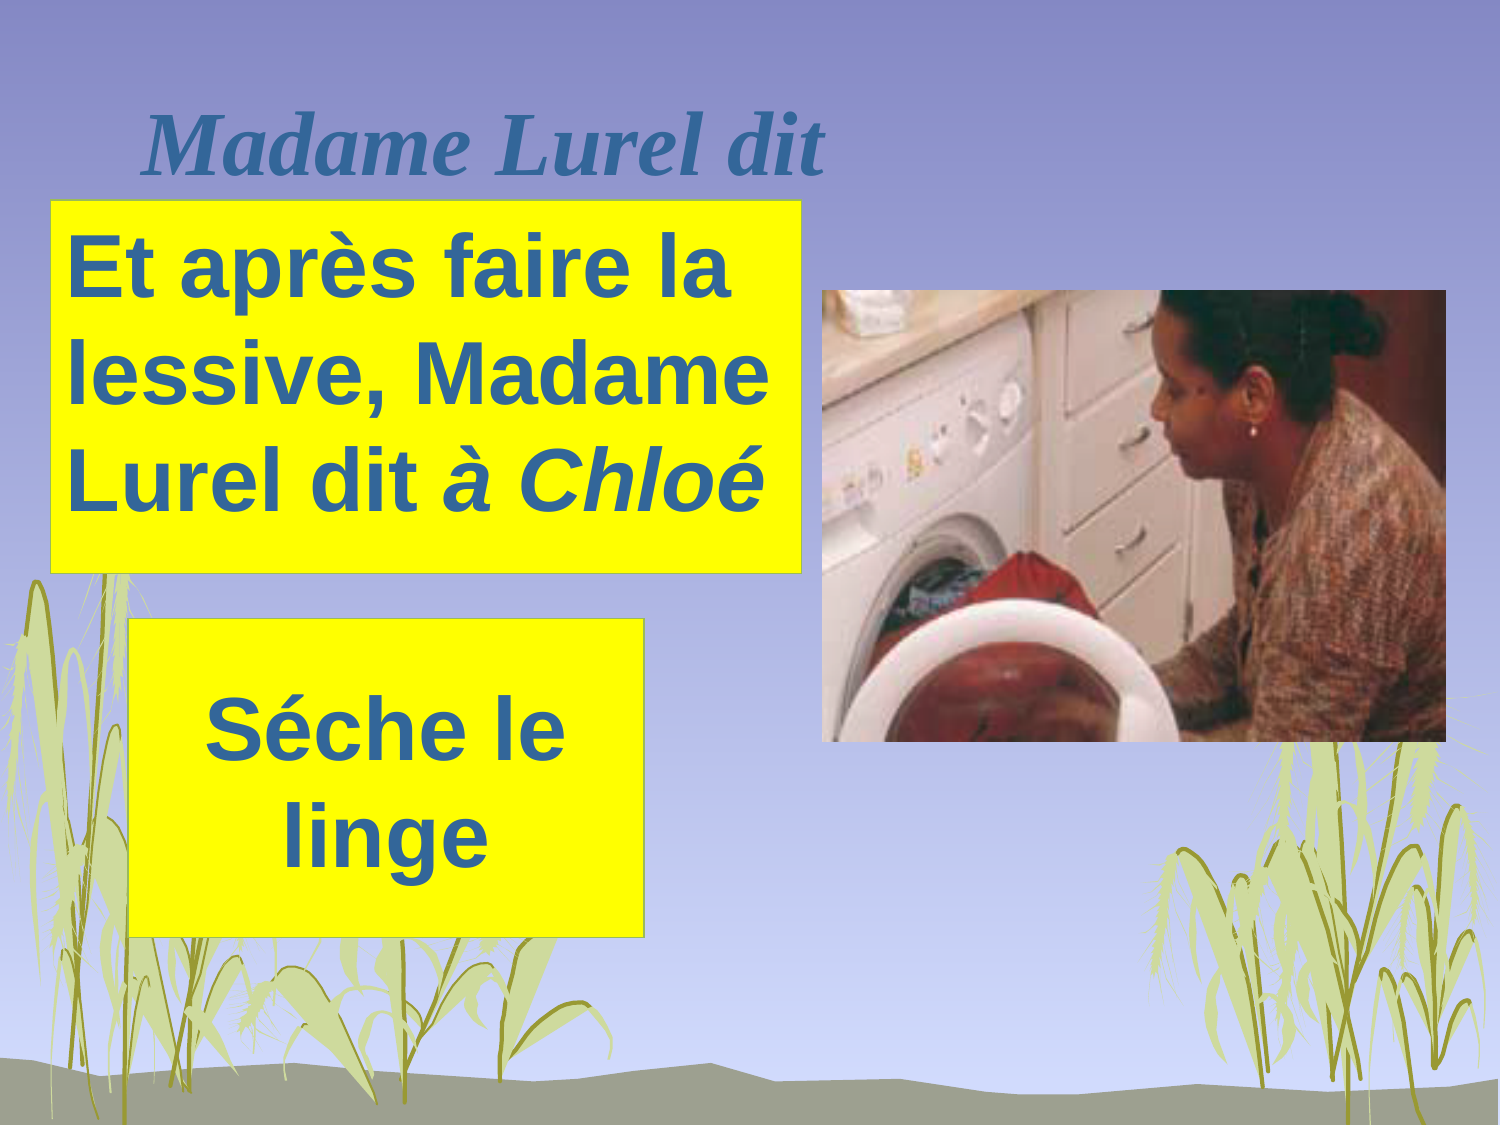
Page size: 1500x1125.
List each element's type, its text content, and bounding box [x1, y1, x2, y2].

subtitle Séche le linge [127, 618, 645, 938]
title Madame Lurel dit [126, 37, 1371, 241]
text_box Et après faire la lessive, Madame Lurel dit à Chloé [50, 199, 802, 574]
picture [822, 290, 1446, 743]
